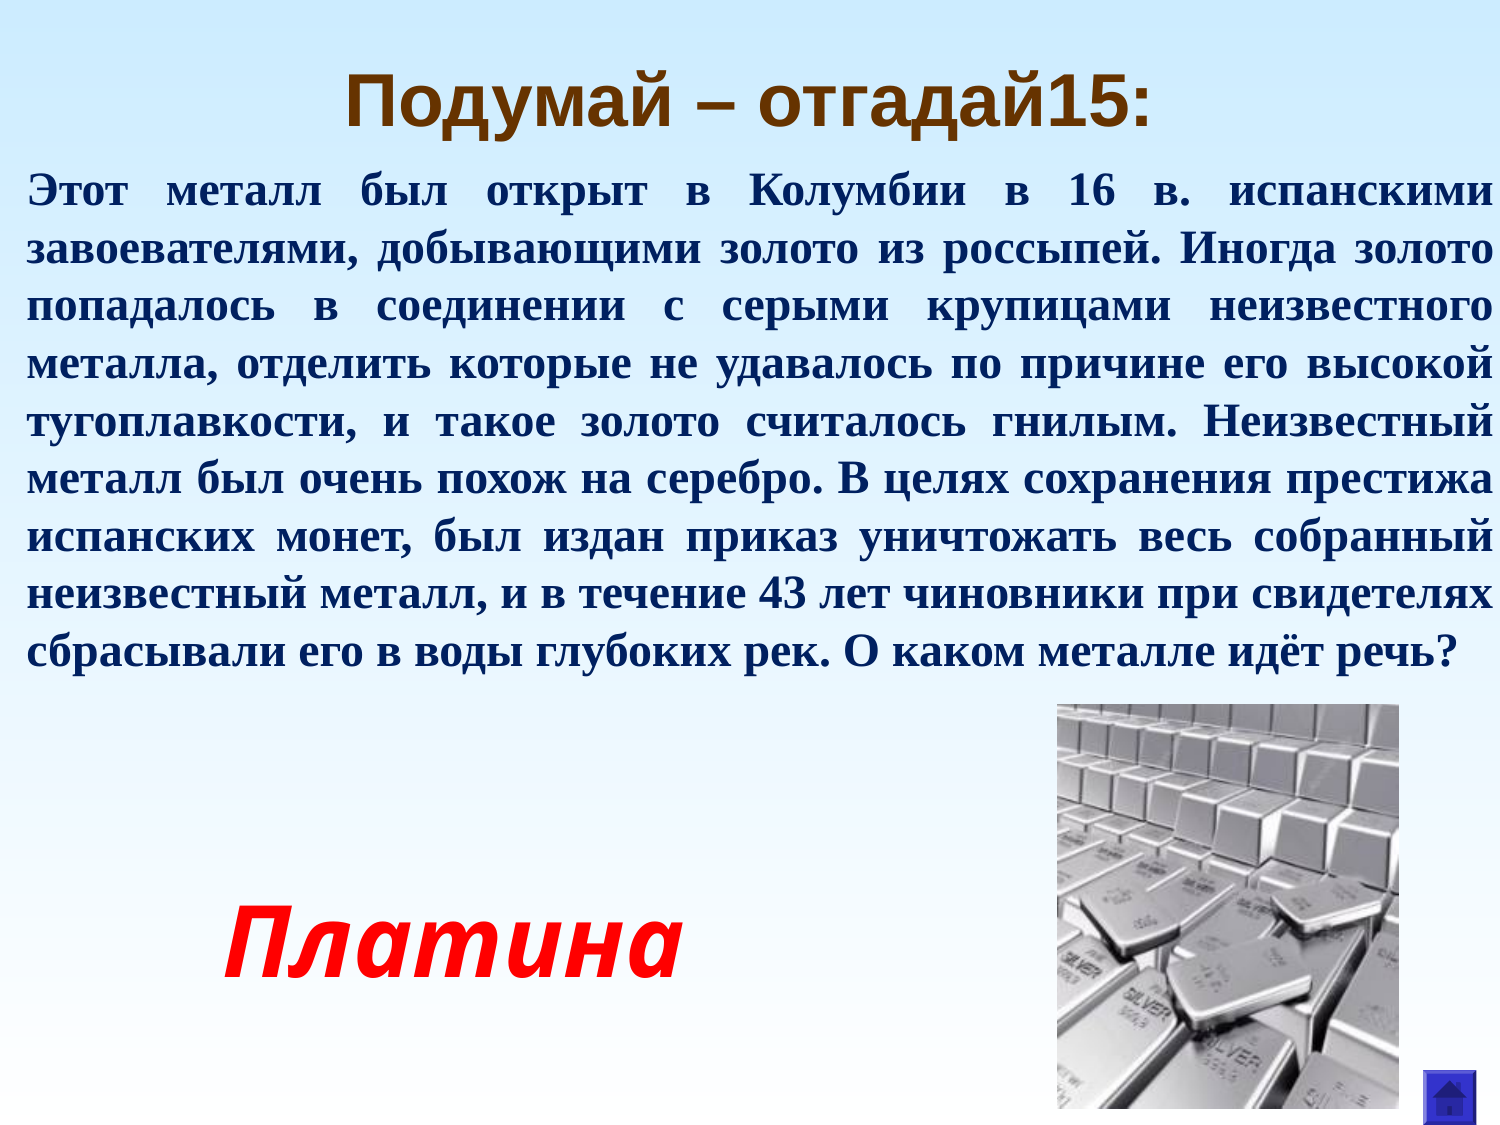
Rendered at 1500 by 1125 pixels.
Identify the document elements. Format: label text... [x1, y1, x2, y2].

list Этот металл был открыт в Колумбии в 16 в. испанскими завоевателями, добывающими золото из россыпей. Иногда золото попадалось в соединении с серыми крупицами неизвестного металла, отделить которые не удавалось по причине его высокой тугоплавкости, и такое золото считалось гнилым. Неизвестный металл был очень похож на серебро. В целях сохранения престижа испанских монет, был издан приказ уничтожать весь собранный неизвестный металл, и в течение 43 лет чиновники при свидетелях сбрасывали его в воды глубоких рек. О каком металле идёт речь? [11, 150, 1500, 705]
picture [1056, 704, 1399, 1109]
text_box Платина [183, 869, 724, 1024]
title Подумай – отгадай15: [75, 45, 1425, 149]
text_box [1423, 1070, 1477, 1125]
